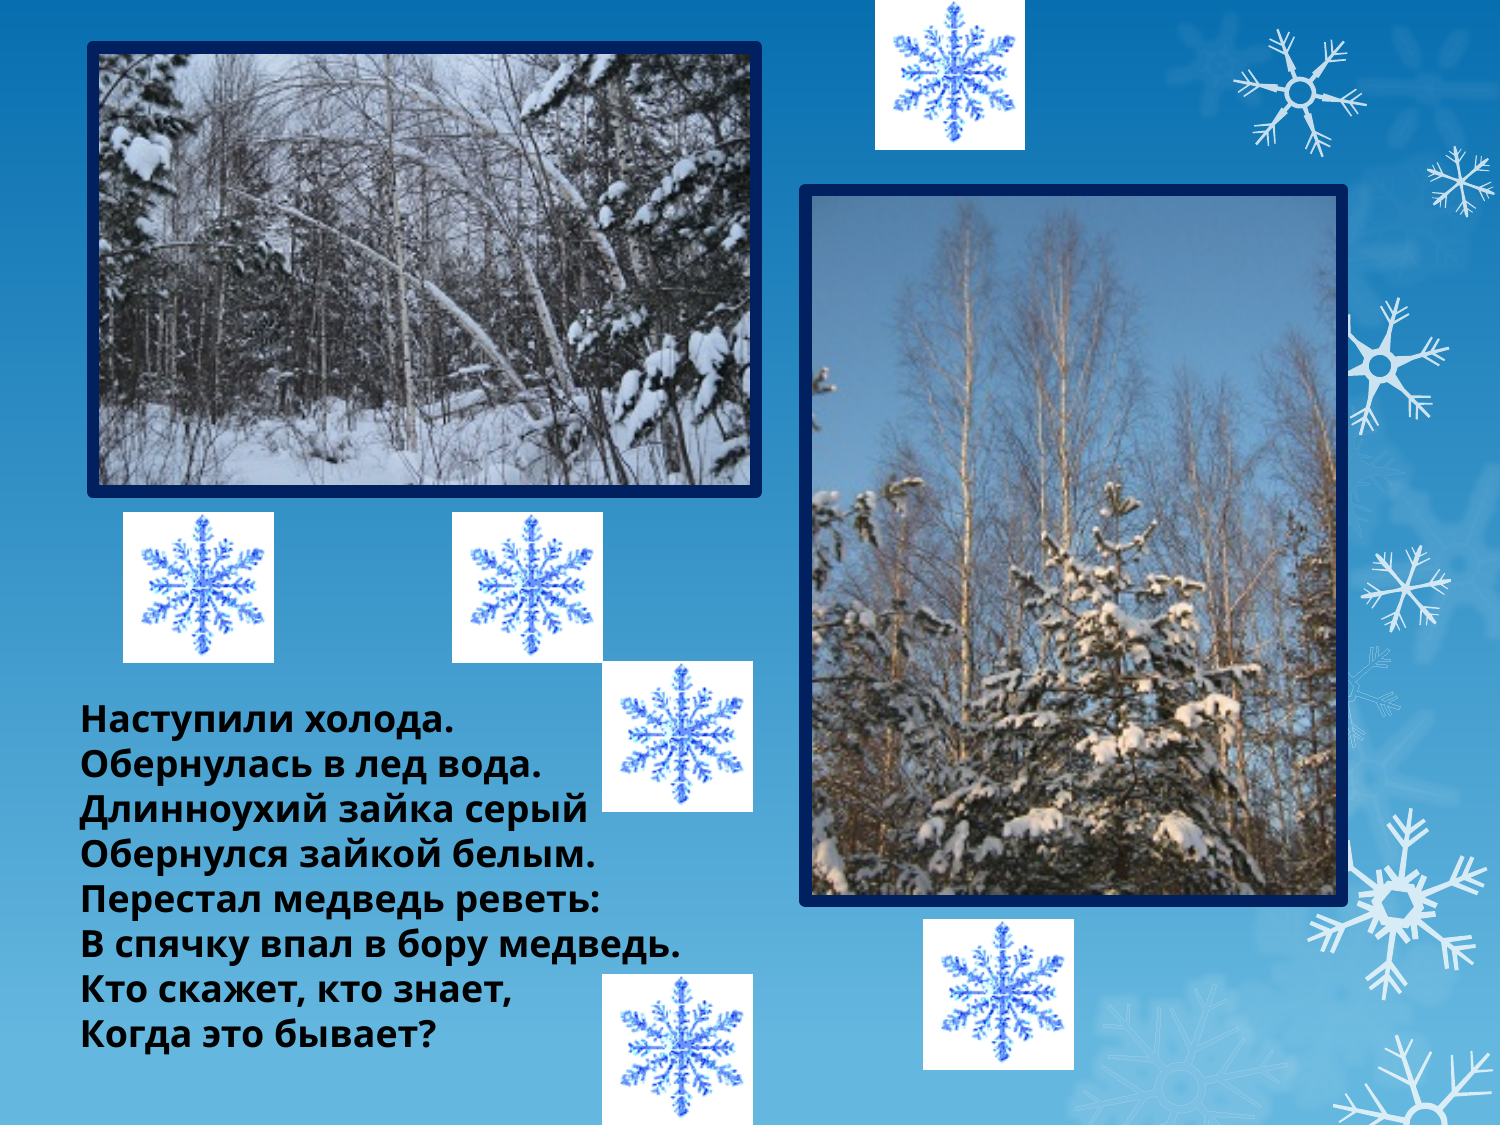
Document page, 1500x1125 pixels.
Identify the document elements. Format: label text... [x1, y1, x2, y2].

picture [602, 974, 754, 1125]
picture [452, 511, 754, 812]
picture [923, 919, 1075, 1071]
picture [811, 195, 1337, 896]
picture [98, 52, 751, 486]
picture [123, 511, 275, 663]
picture [874, 0, 1026, 151]
text_box Наступили холода. Обернулась в лед вода. Длинноухий зайка серый Обернулся зайкой белым. Перестал медведь реветь: В спячку впал в бору медведь. Кто скажет, кто знает, Когда это бывает? [64, 373, 1125, 1063]
